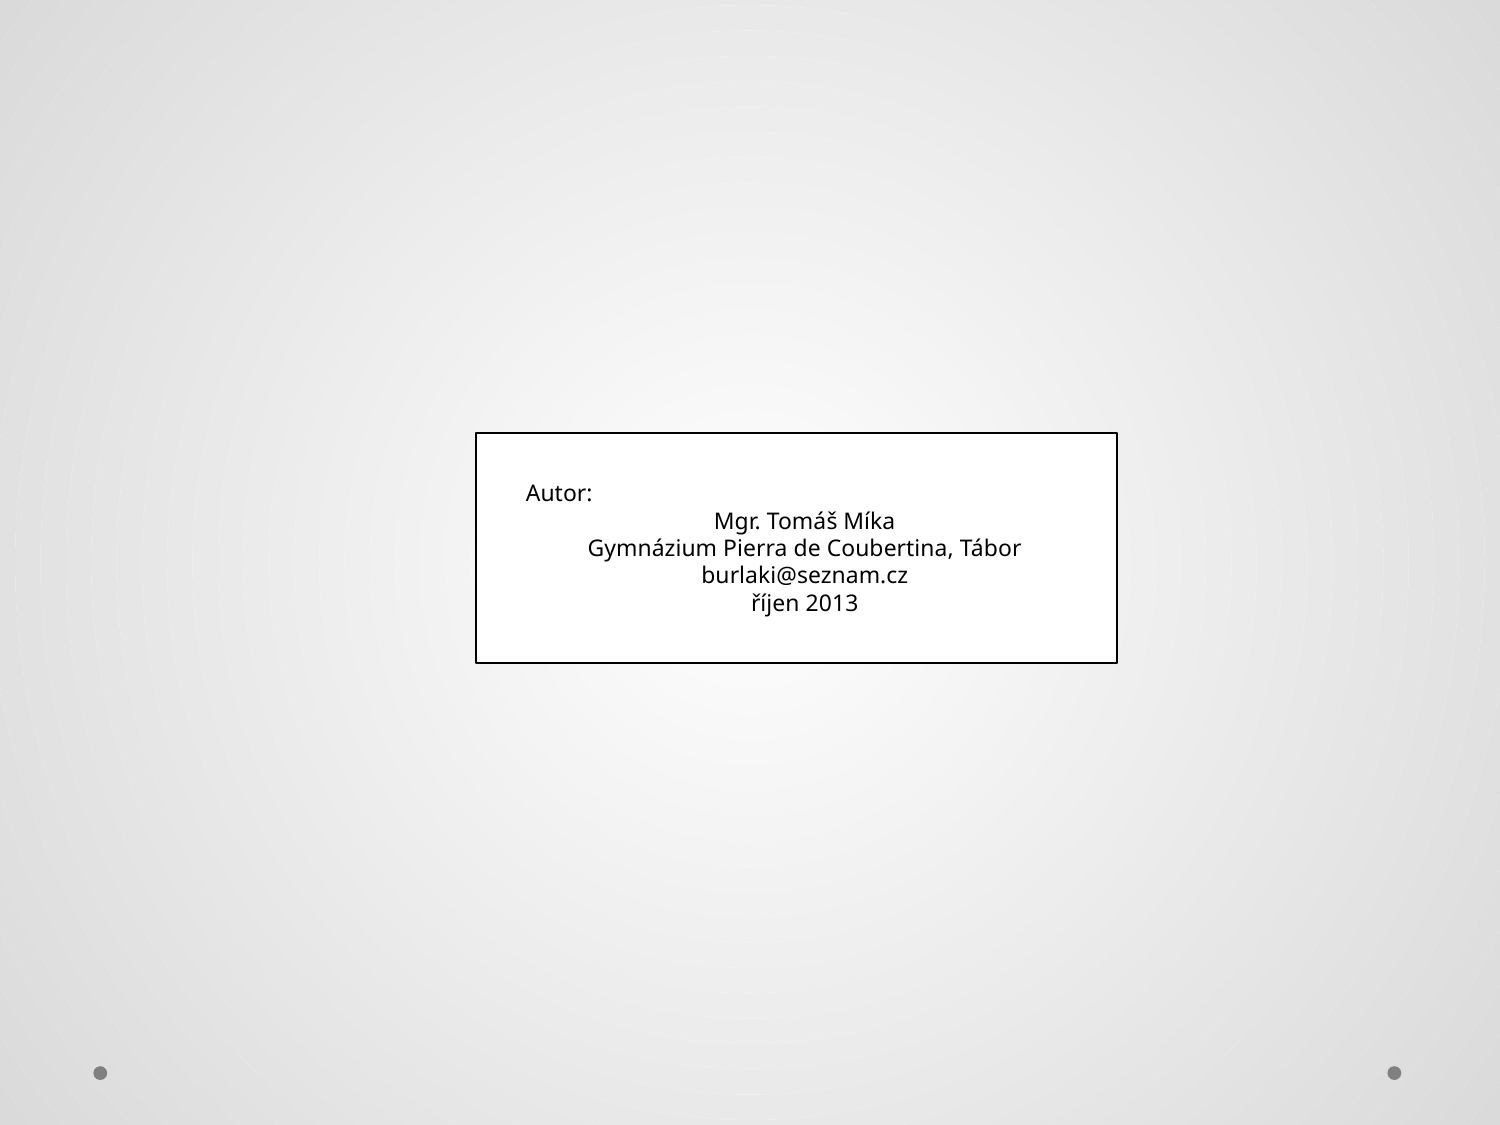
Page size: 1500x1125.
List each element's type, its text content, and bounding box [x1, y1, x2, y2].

text_box Autor: Mgr. Tomáš Míka Gymnázium Pierra de Coubertina, Tábor burlaki@seznam.cz říjen 2013 [512, 472, 1098, 623]
text_box [475, 432, 1118, 664]
